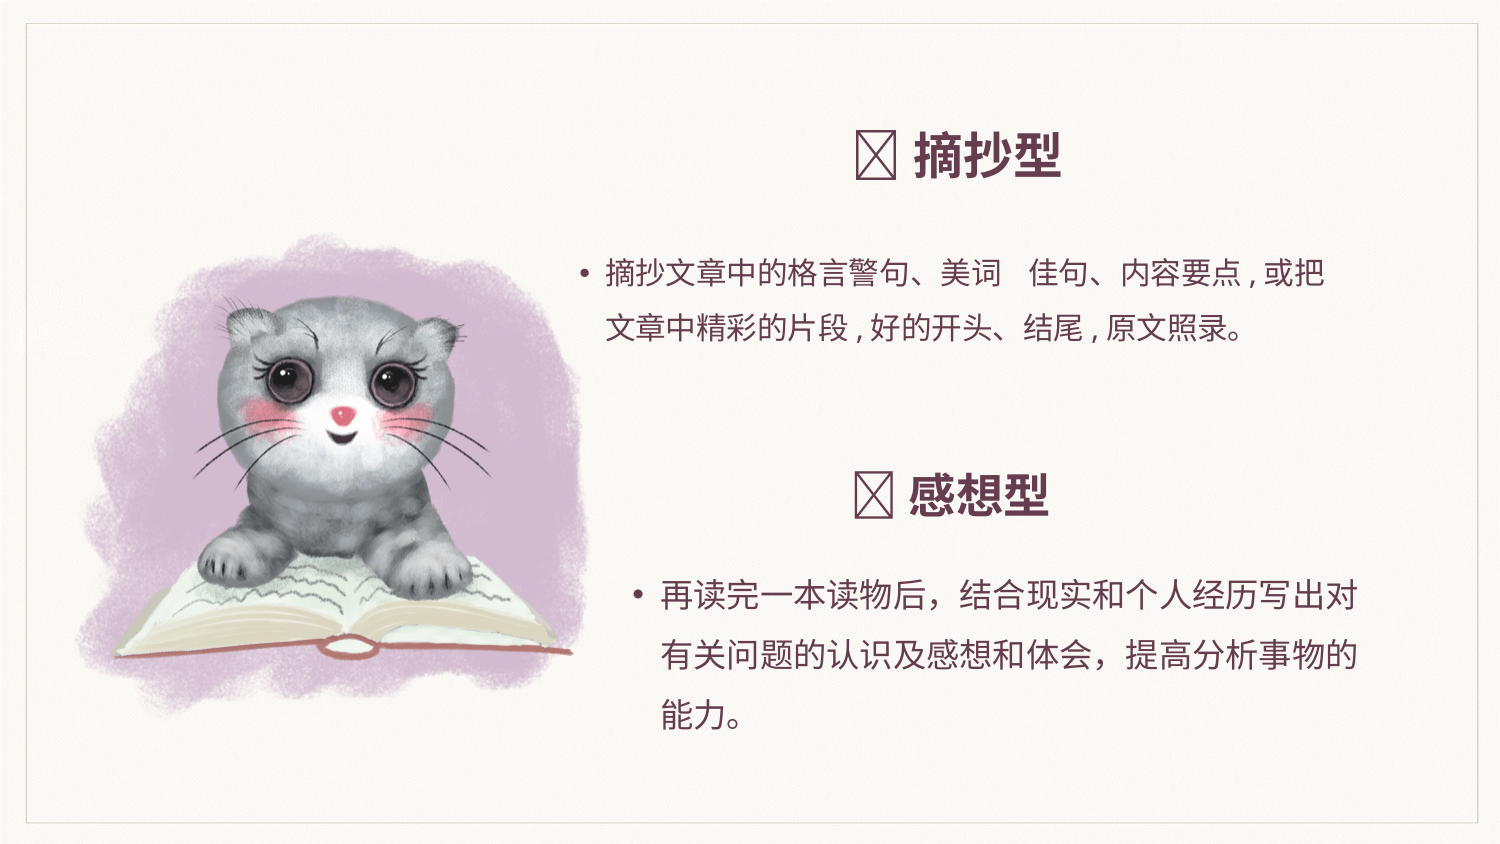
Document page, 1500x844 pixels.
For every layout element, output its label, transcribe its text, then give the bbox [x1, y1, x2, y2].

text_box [637, 458, 1443, 742]
text_box 摘抄文章中的格言警句、美词 佳句、内容要点,或把文章中精彩的片段,好的开头、结尾,原文照录。 [637, 228, 1346, 397]
picture [0, 0, 1500, 844]
text_box 摘抄型 [824, 101, 1084, 208]
